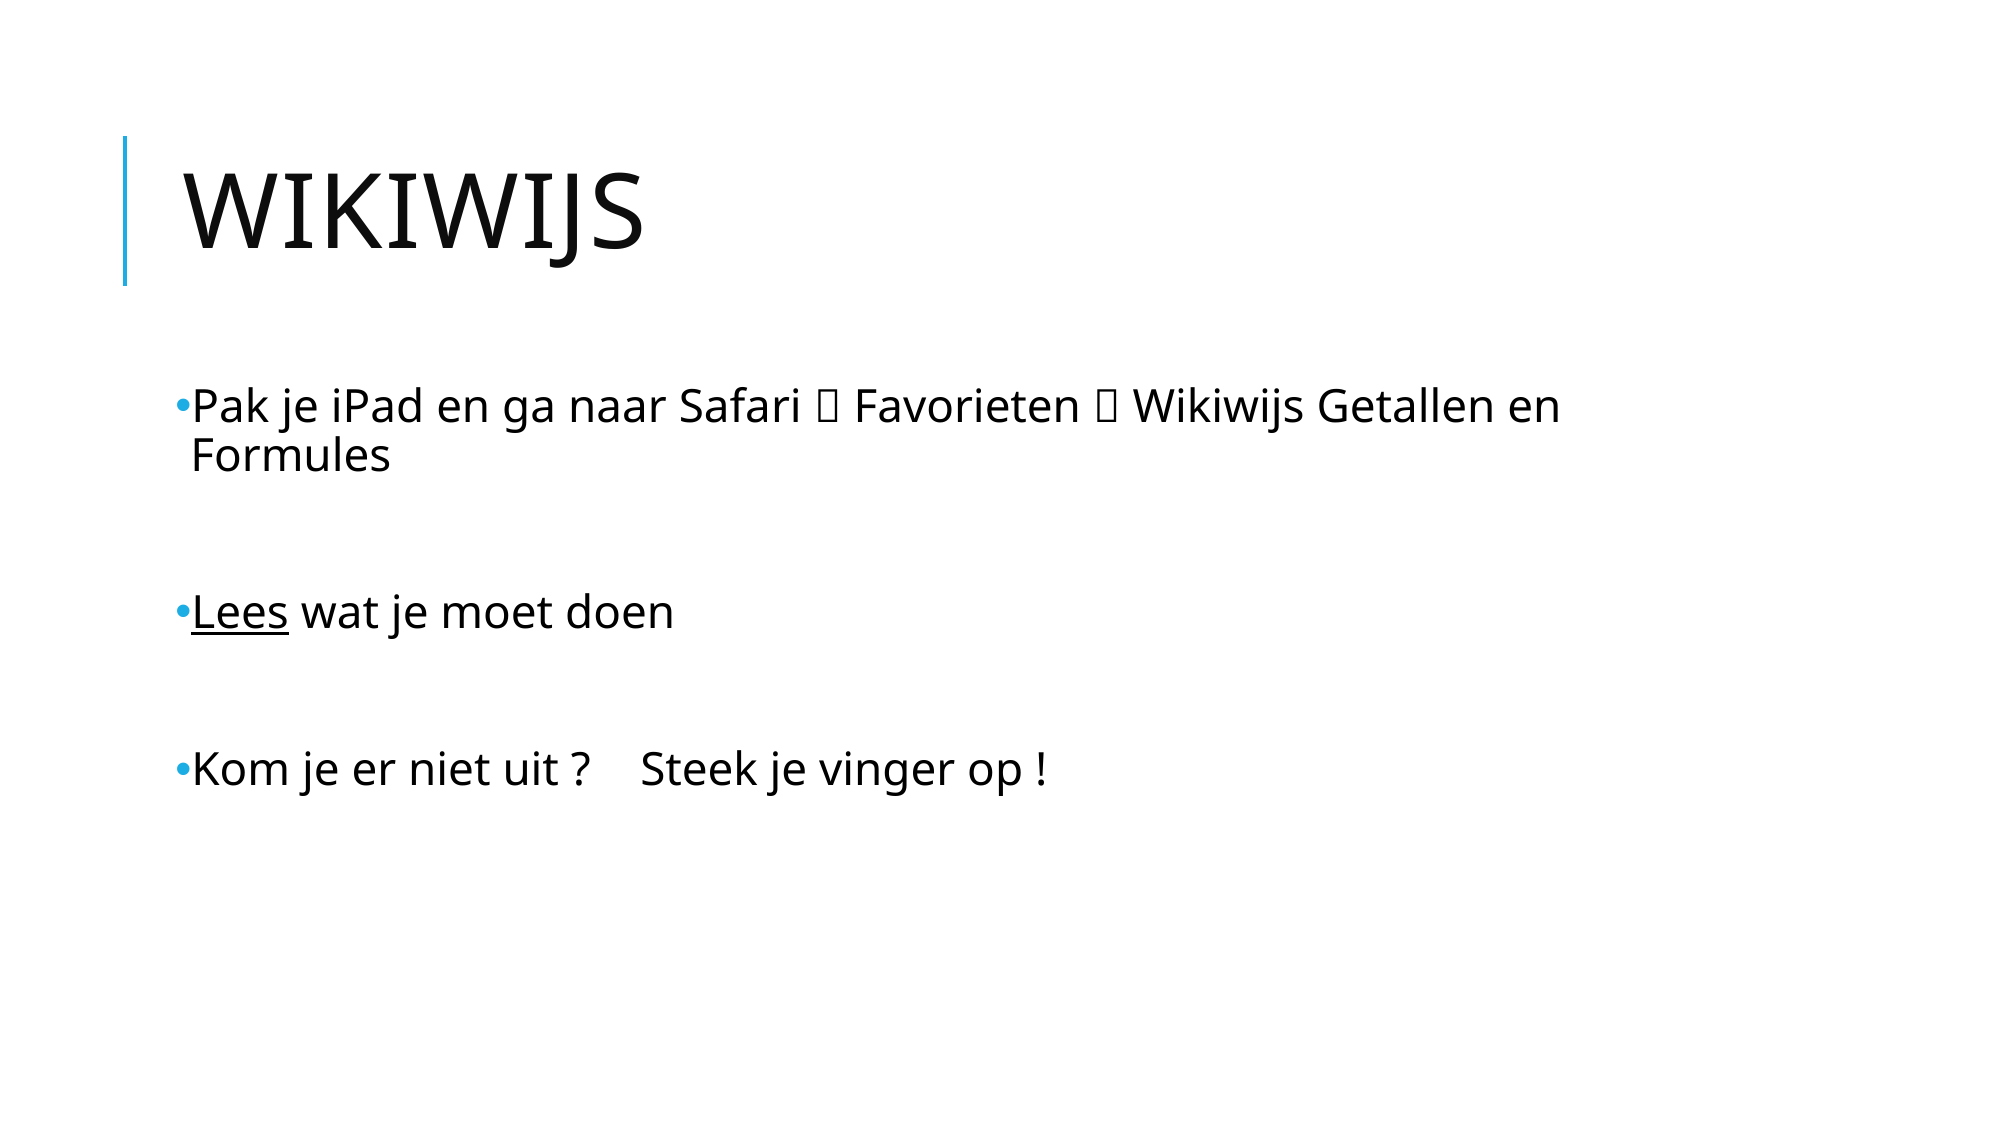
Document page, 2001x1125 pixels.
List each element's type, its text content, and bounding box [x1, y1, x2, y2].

list Pak je iPad en ga naar Safari  Favorieten  Wikiwijs Getallen en Formules Lees wat je moet doen Kom je er niet uit ? Steek je vinger op ! [168, 375, 1763, 1035]
title Wikiwijs [168, 96, 1763, 342]
